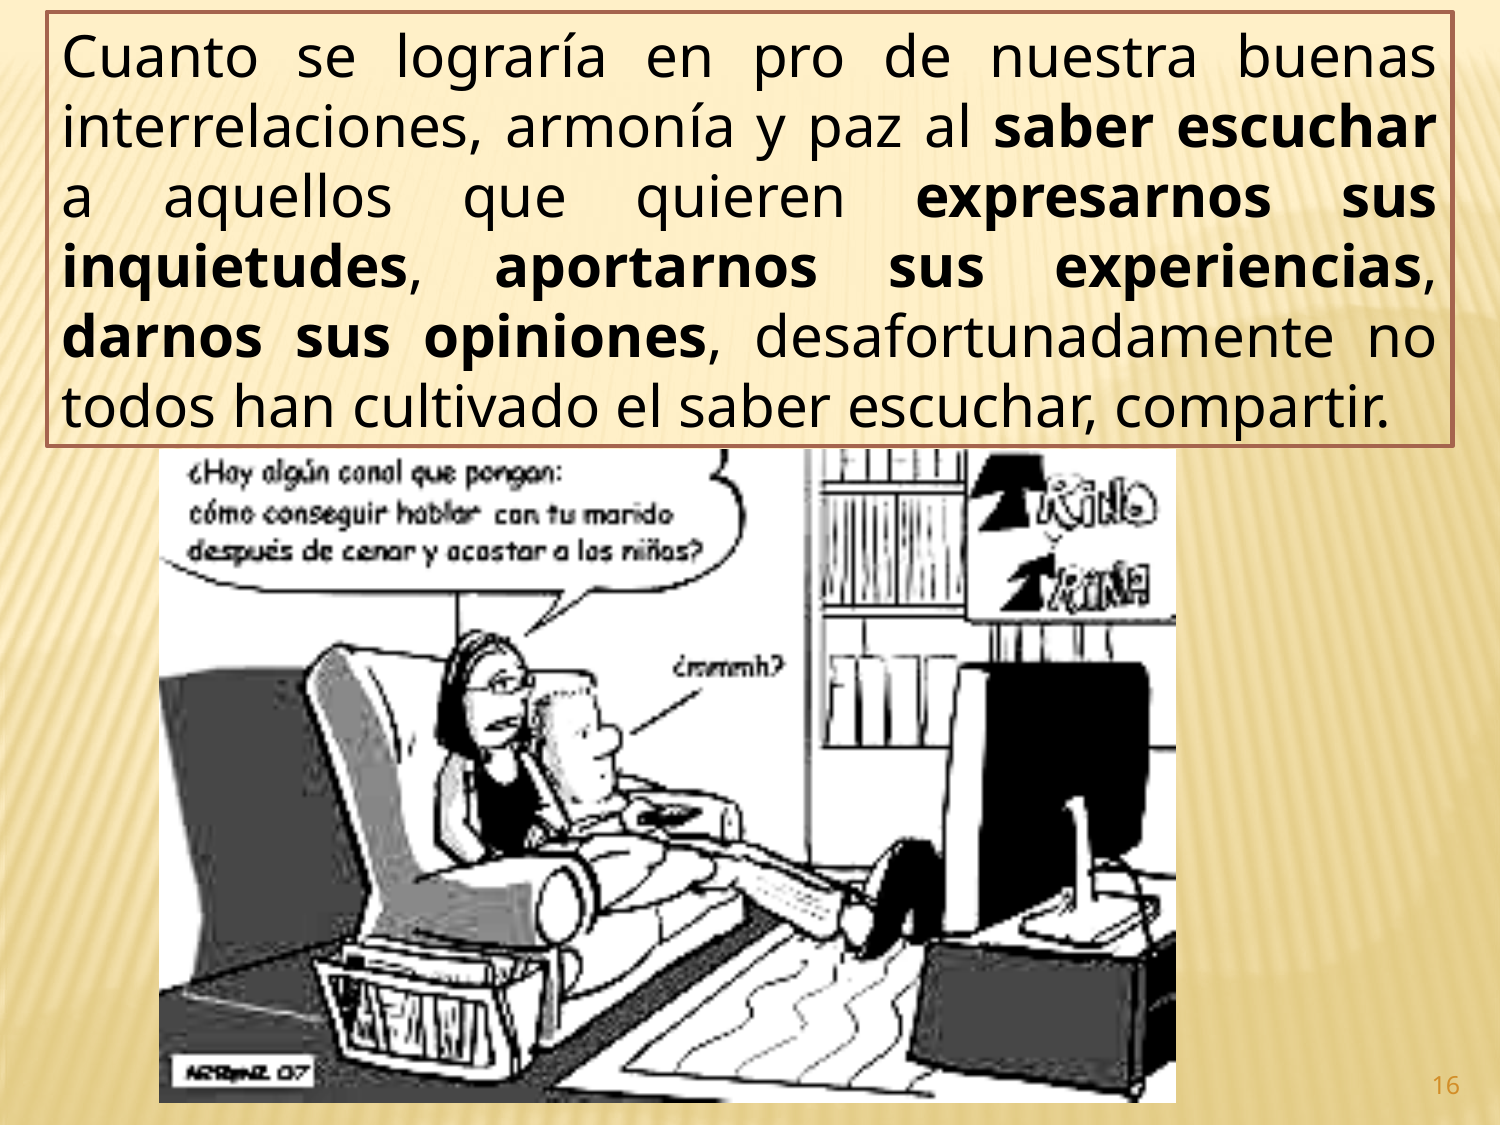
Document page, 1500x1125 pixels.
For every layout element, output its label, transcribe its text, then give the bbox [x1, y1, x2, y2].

picture [159, 449, 1176, 1103]
slide_number 16 [1350, 1062, 1475, 1103]
text_box Cuanto se lograría en pro de nuestra buenas interrelaciones, armonía y paz al saber escuchar a aquellos que quieren expresarnos sus inquietudes, aportarnos sus experiencias, darnos sus opiniones, desafortunadamente no todos han cultivado el saber escuchar, compartir. [45, 10, 1455, 448]
